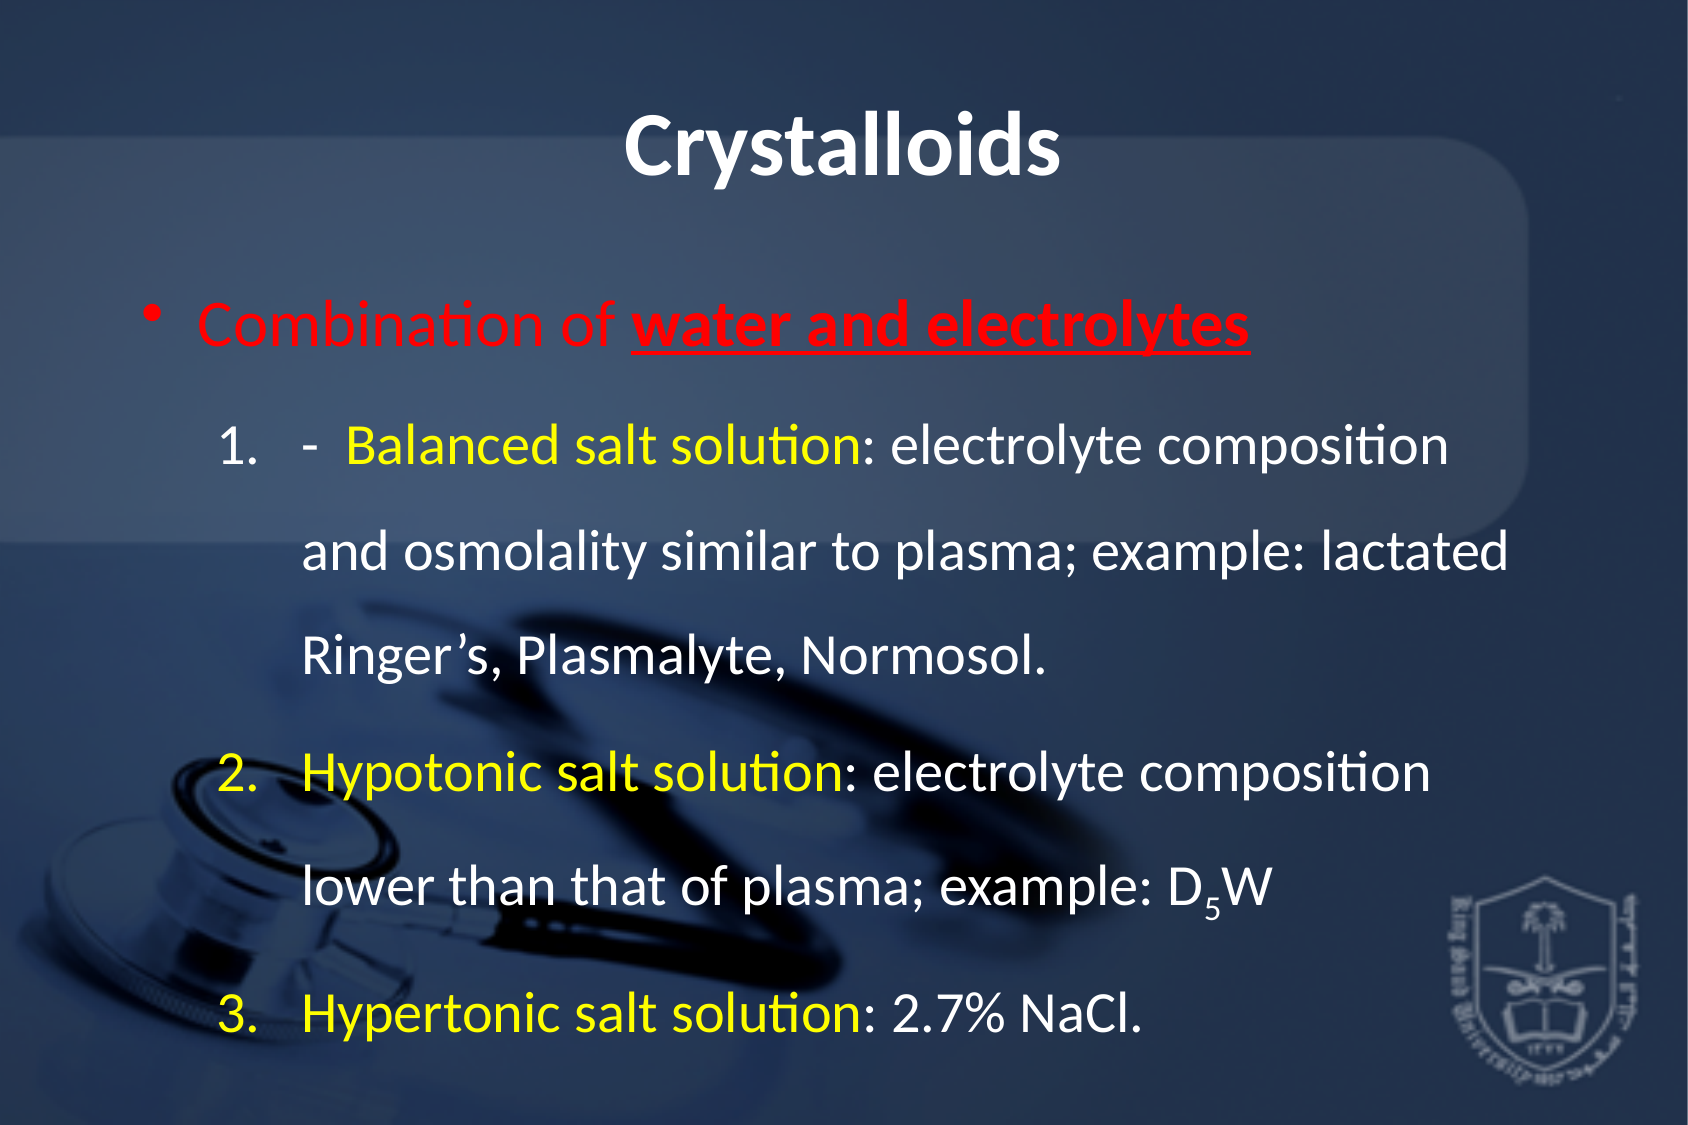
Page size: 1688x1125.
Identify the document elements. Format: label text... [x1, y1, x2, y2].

picture [0, 0, 1688, 1125]
title Crystalloids [84, 45, 1604, 233]
list Combination of water and electrolytes - Balanced salt solution: electrolyte composition and osmolality similar to plasma; example: lactated Ringer’s, Plasmalyte, Normosol. Hypotonic salt solution: electrolyte composition lower than that of plasma; example: D5W Hypertonic salt solution: 2.7% NaCl. [126, 232, 1561, 906]
